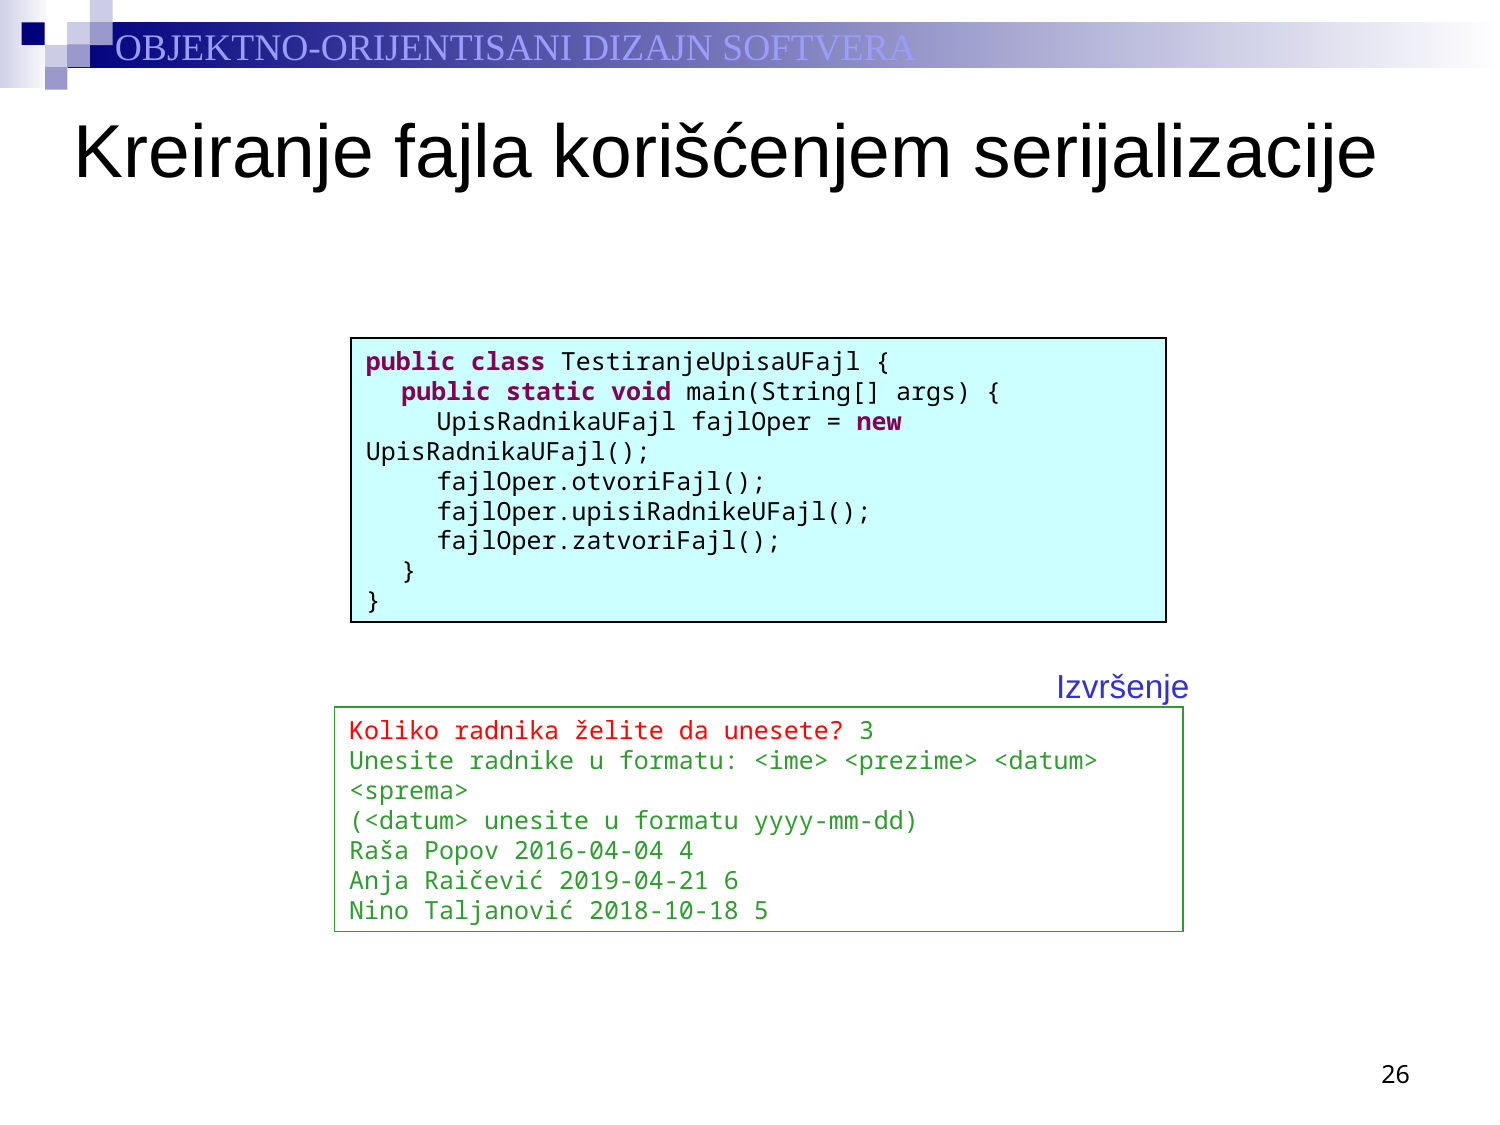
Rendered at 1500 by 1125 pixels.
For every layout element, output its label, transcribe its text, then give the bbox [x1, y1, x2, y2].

text_box Izvršenje [1030, 658, 1205, 713]
text_box Koliko radnika želite da unesete? 3 Unesite radnike u formatu: <ime> <prezime> <datum> <sprema> (<datum> unesite u formatu yyyy-mm-dd) Raša Popov 2016-04-04 4 Anja Raičević 2019-04-21 6 Nino Taljanović 2018-10-18 5 [334, 707, 1183, 932]
title Kreiranje fajla korišćenjem serijalizacije [58, 98, 1459, 197]
slide_number 26 [1074, 1024, 1426, 1101]
text_box public class TestiranjeUpisaUFajl { public static void main(String[] args) { UpisRadnikaUFajl fajlOper = new UpisRadnikaUFajl(); fajlOper.otvoriFajl(); fajlOper.upisiRadnikeUFajl(); fajlOper.zatvoriFajl(); } } [351, 338, 1167, 623]
